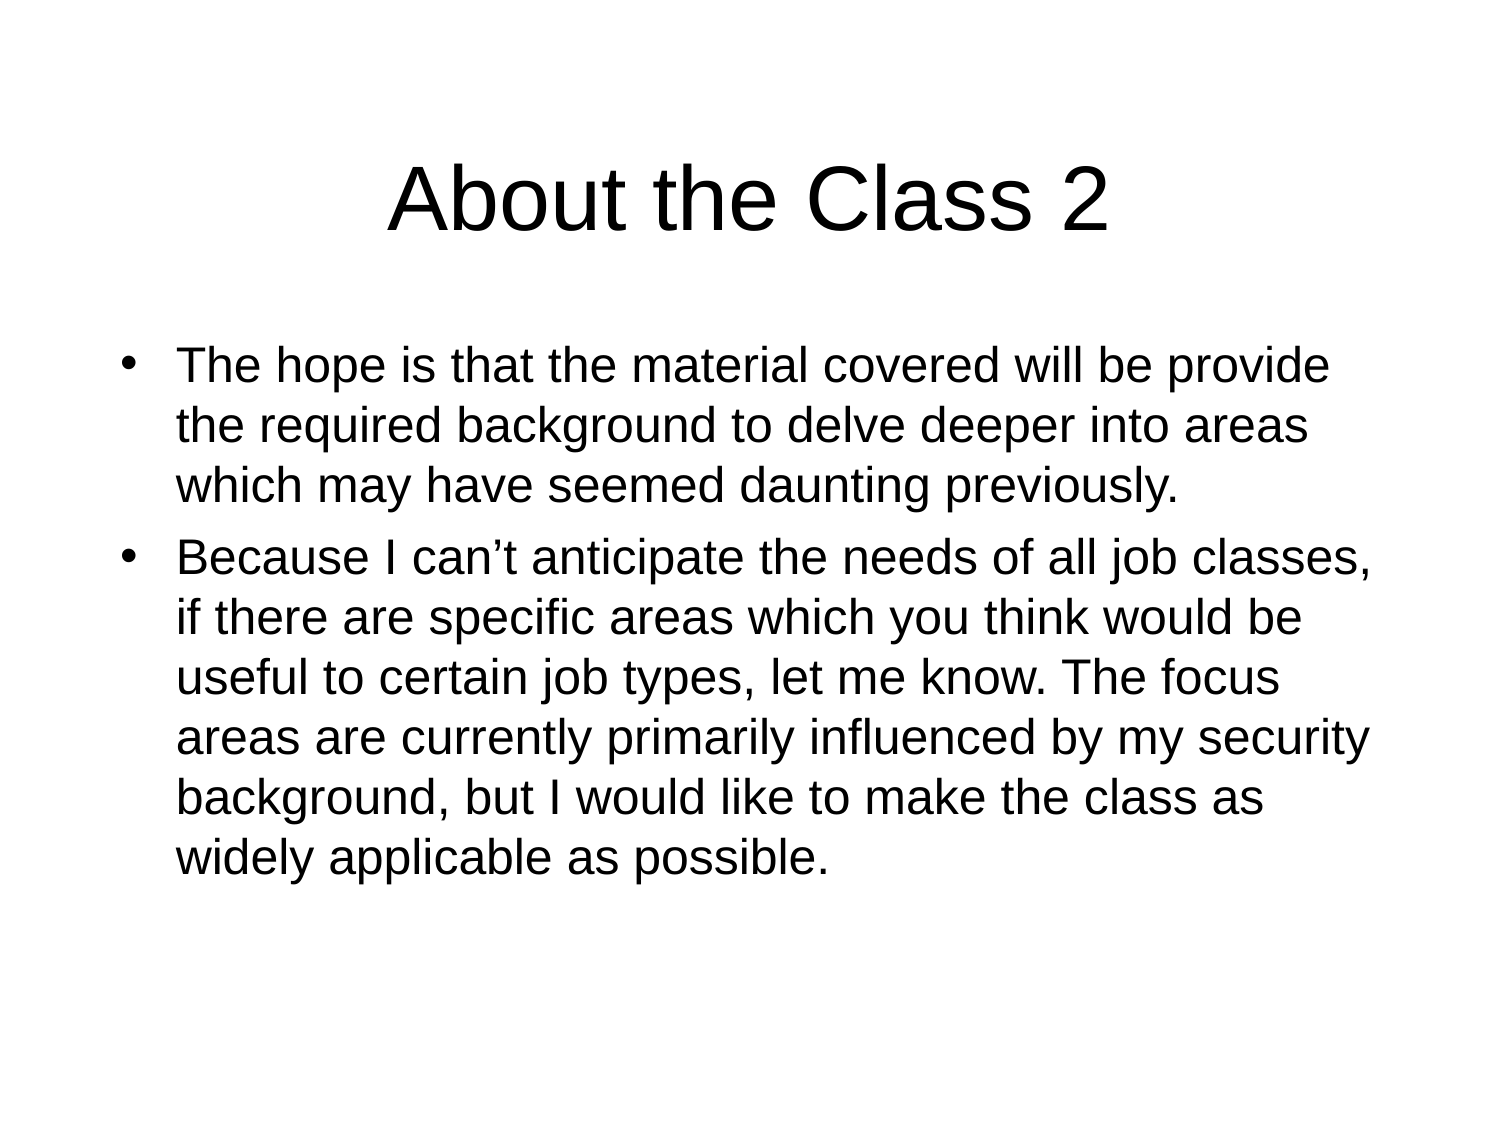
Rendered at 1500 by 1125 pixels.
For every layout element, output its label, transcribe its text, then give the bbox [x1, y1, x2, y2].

text_box The hope is that the material covered will be provide the required background to delve deeper into areas which may have seemed daunting previously. Because I can’t anticipate the needs of all job classes, if there are specific areas which you think would be useful to certain job types, let me know. The focus areas are currently primarily influenced by my security background, but I would like to make the class as widely applicable as possible. [112, 324, 1388, 893]
text_box About the Class 2 [112, 138, 1388, 249]
